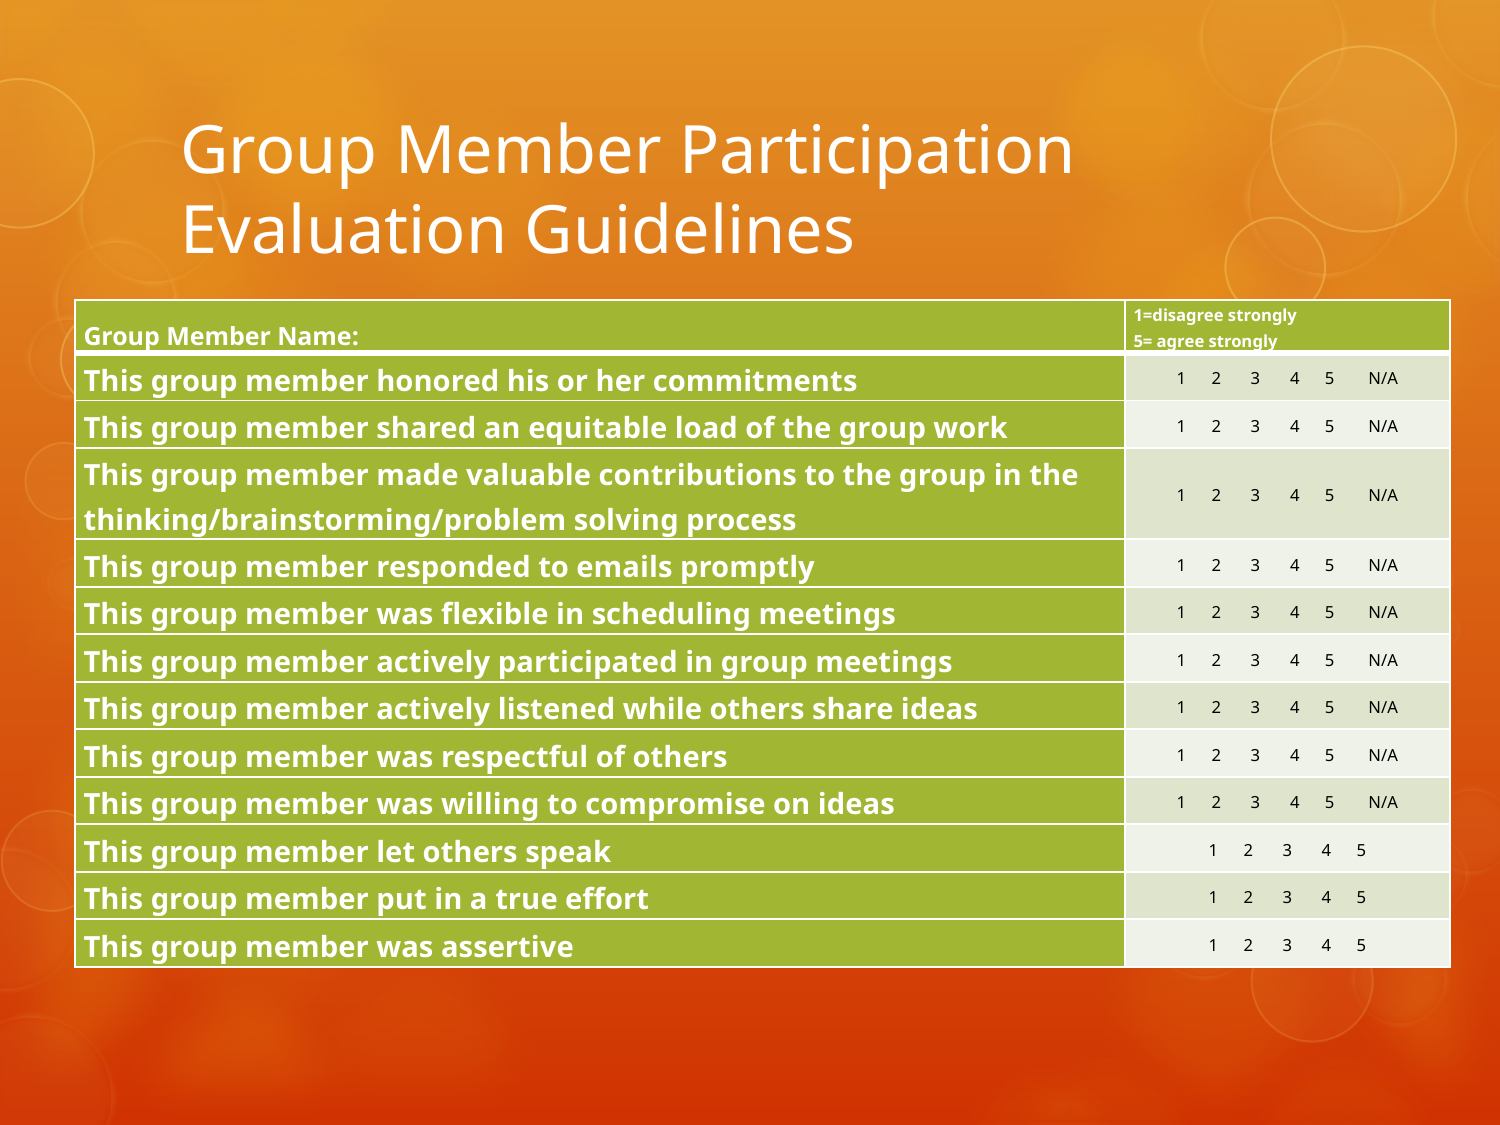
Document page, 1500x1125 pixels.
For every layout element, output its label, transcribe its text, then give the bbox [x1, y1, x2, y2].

table_cell This group member let others speak [76, 825, 1124, 871]
table_cell 1 2 3 4 5 N/A [1126, 401, 1449, 447]
table_cell 1 2 3 4 5 N/A [1126, 588, 1449, 633]
table_cell 1 2 3 4 5 N/A [1126, 683, 1449, 728]
table_cell 1 2 3 4 5 [1126, 873, 1449, 918]
title Group Member Participation Evaluation Guidelines [165, 110, 1335, 263]
table_cell This group member actively participated in group meetings [76, 635, 1124, 681]
table_cell 1 2 3 4 5 N/A [1126, 778, 1449, 823]
table_cell 1 2 3 4 5 N/A [1126, 730, 1449, 776]
table_header Group Member Name: [76, 301, 1124, 350]
table_cell This group member was willing to compromise on ideas [76, 778, 1124, 823]
table_header 1=disagree strongly 5= agree strongly [1126, 301, 1449, 350]
table_cell This group member was respectful of others [76, 730, 1124, 776]
table_cell 1 2 3 4 5 [1126, 825, 1449, 871]
table_cell This group member was flexible in scheduling meetings [76, 588, 1124, 633]
table_cell 1 2 3 4 5 [1126, 920, 1449, 966]
table_cell This group member honored his or her commitments [76, 356, 1124, 400]
table_cell This group member was assertive [76, 920, 1124, 966]
table_cell This group member actively listened while others share ideas [76, 683, 1124, 728]
table_cell This group member made valuable contributions to the group in the thinking/brainstorming/problem solving process [76, 449, 1124, 538]
table_cell 1 2 3 4 5 N/A [1126, 540, 1449, 586]
table_cell 1 2 3 4 5 N/A [1126, 356, 1449, 400]
table_cell This group member shared an equitable load of the group work [76, 401, 1124, 447]
table_cell 1 2 3 4 5 N/A [1126, 449, 1449, 538]
table_cell This group member put in a true effort [76, 873, 1124, 918]
table_cell This group member responded to emails promptly [76, 540, 1124, 586]
table_cell 1 2 3 4 5 N/A [1126, 635, 1449, 681]
